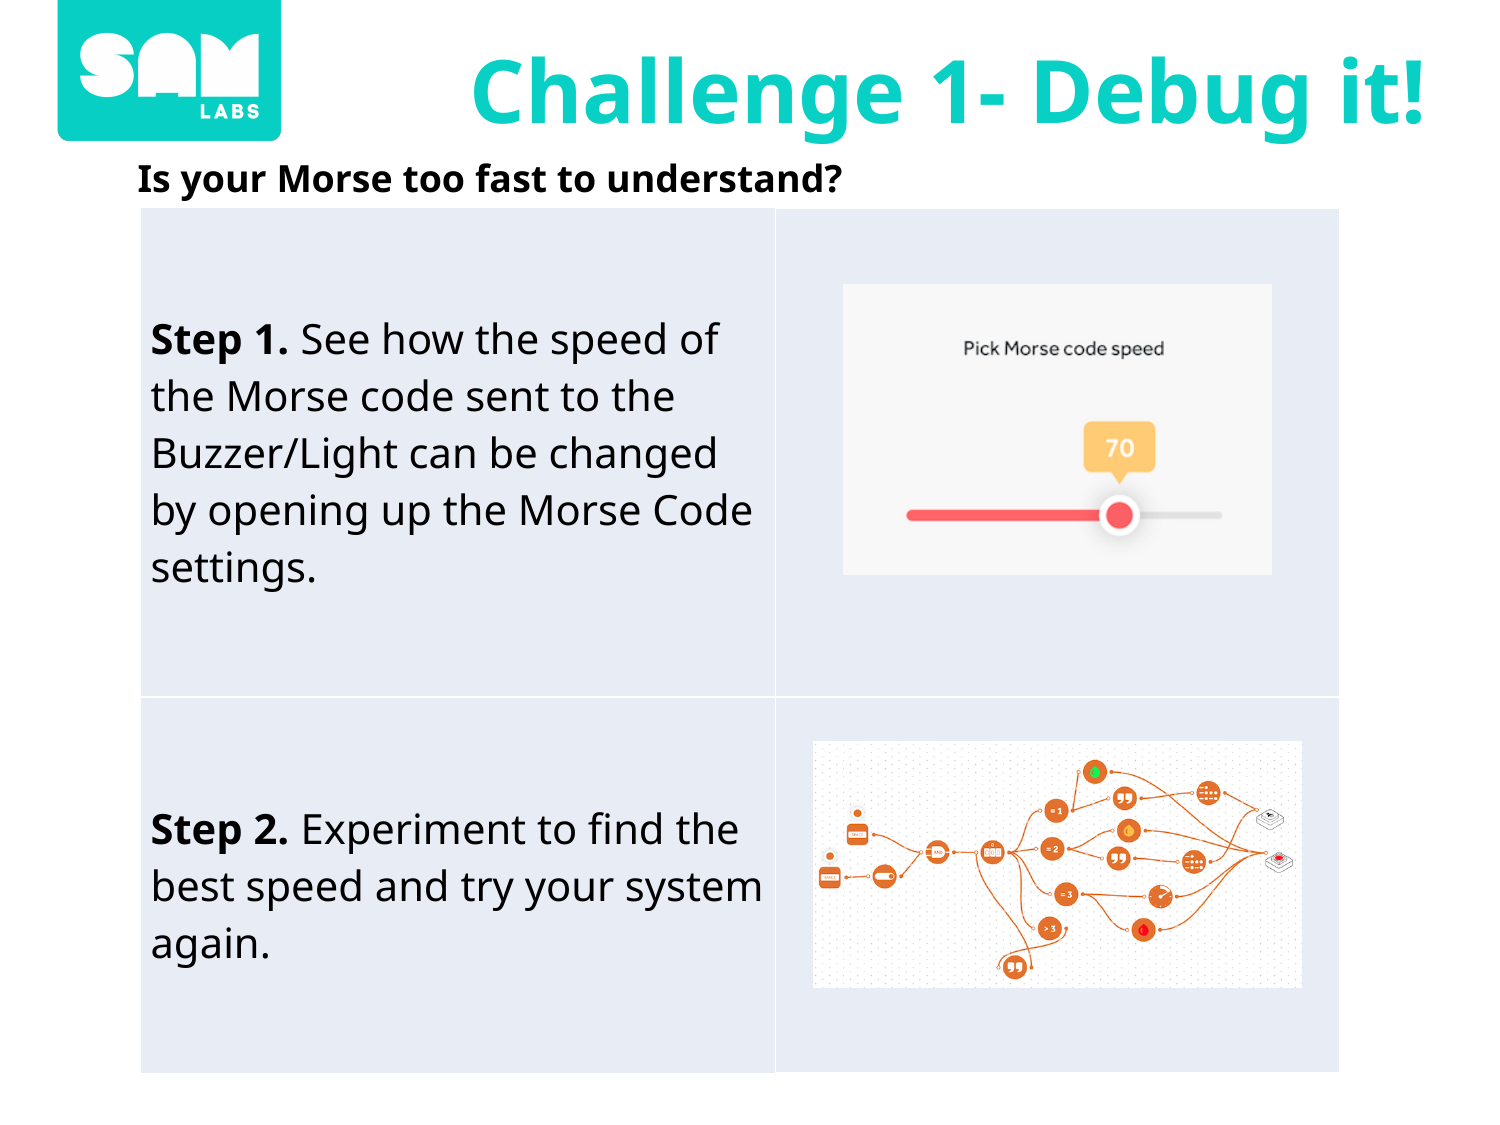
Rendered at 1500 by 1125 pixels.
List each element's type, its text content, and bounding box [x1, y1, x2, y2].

picture [812, 741, 1302, 988]
table_cell Step 2. Experiment to find the best speed and try your system again. [141, 698, 775, 1073]
table_cell [776, 698, 1339, 1072]
table_header Step 1. See how the speed of the Morse code sent to the Buzzer/Light can be changed by opening up the Morse Code settings. [141, 208, 775, 696]
picture [843, 284, 1272, 575]
table_header [776, 209, 1339, 696]
text_box Challenge 1- Debug it! [1340, 39, 1427, 142]
picture [0, 0, 281, 142]
text_box Is your Morse too fast to understand? [122, 20, 1340, 336]
